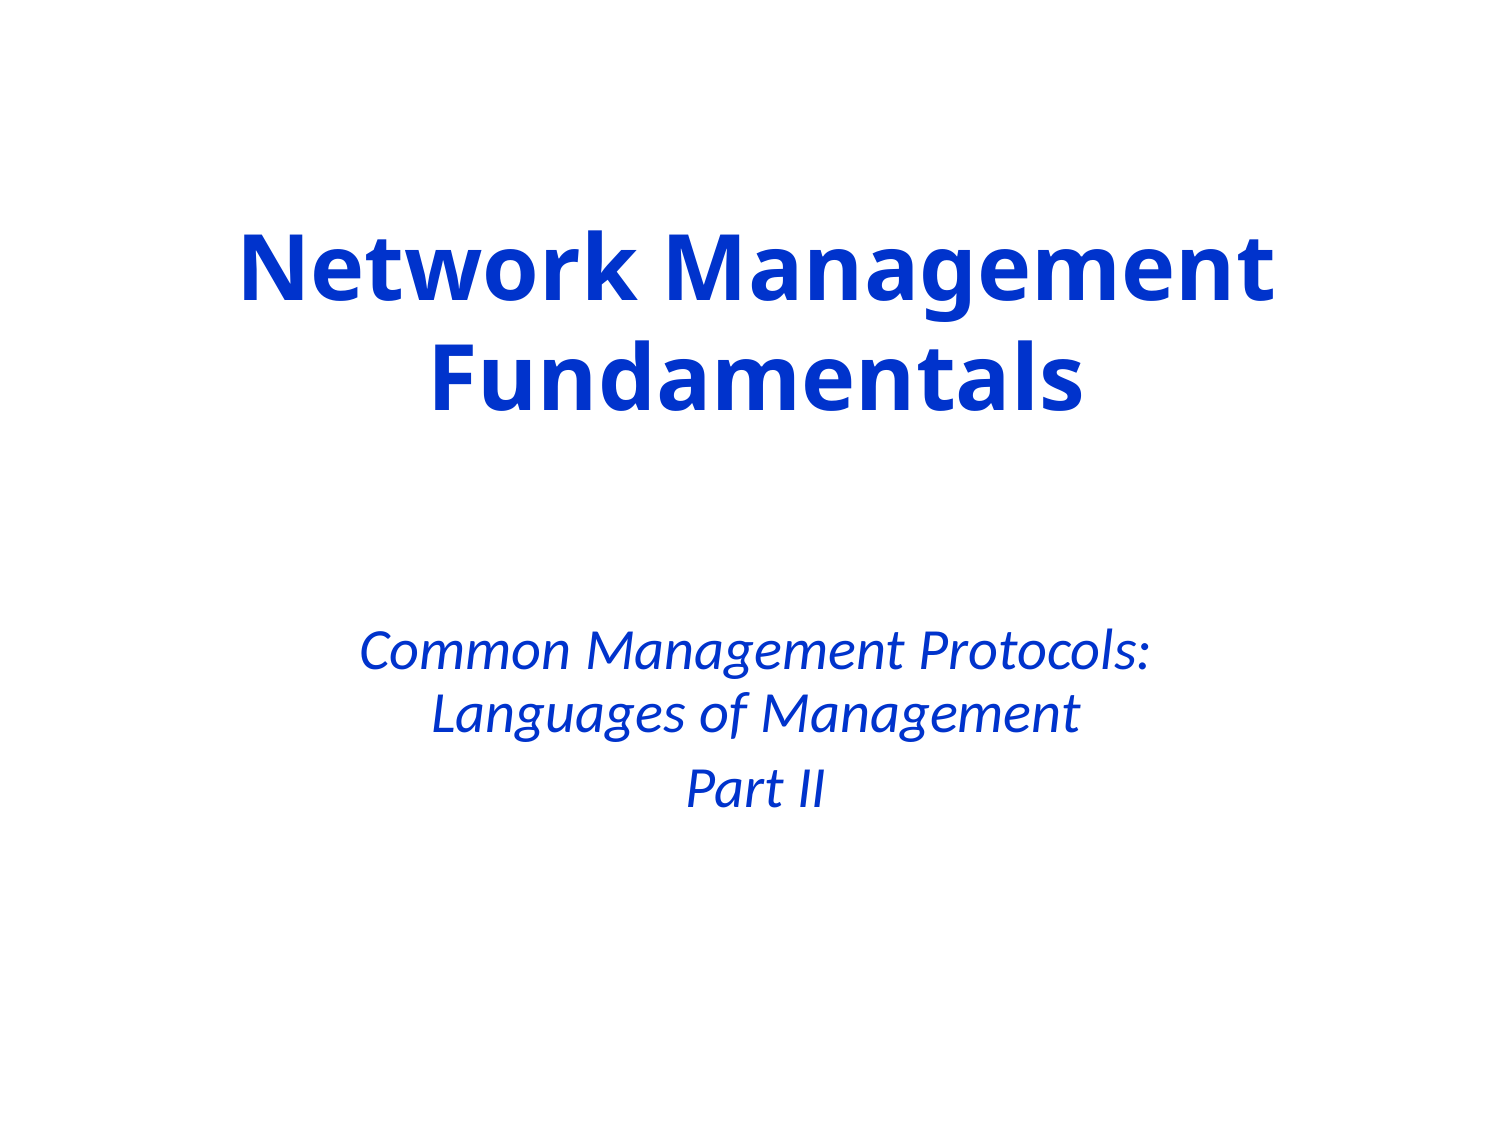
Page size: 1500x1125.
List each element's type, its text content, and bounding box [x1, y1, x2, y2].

title Network Management Fundamentals [99, 137, 1413, 500]
text_box Common Management Protocols: Languages of Management Part II [274, 612, 1238, 850]
